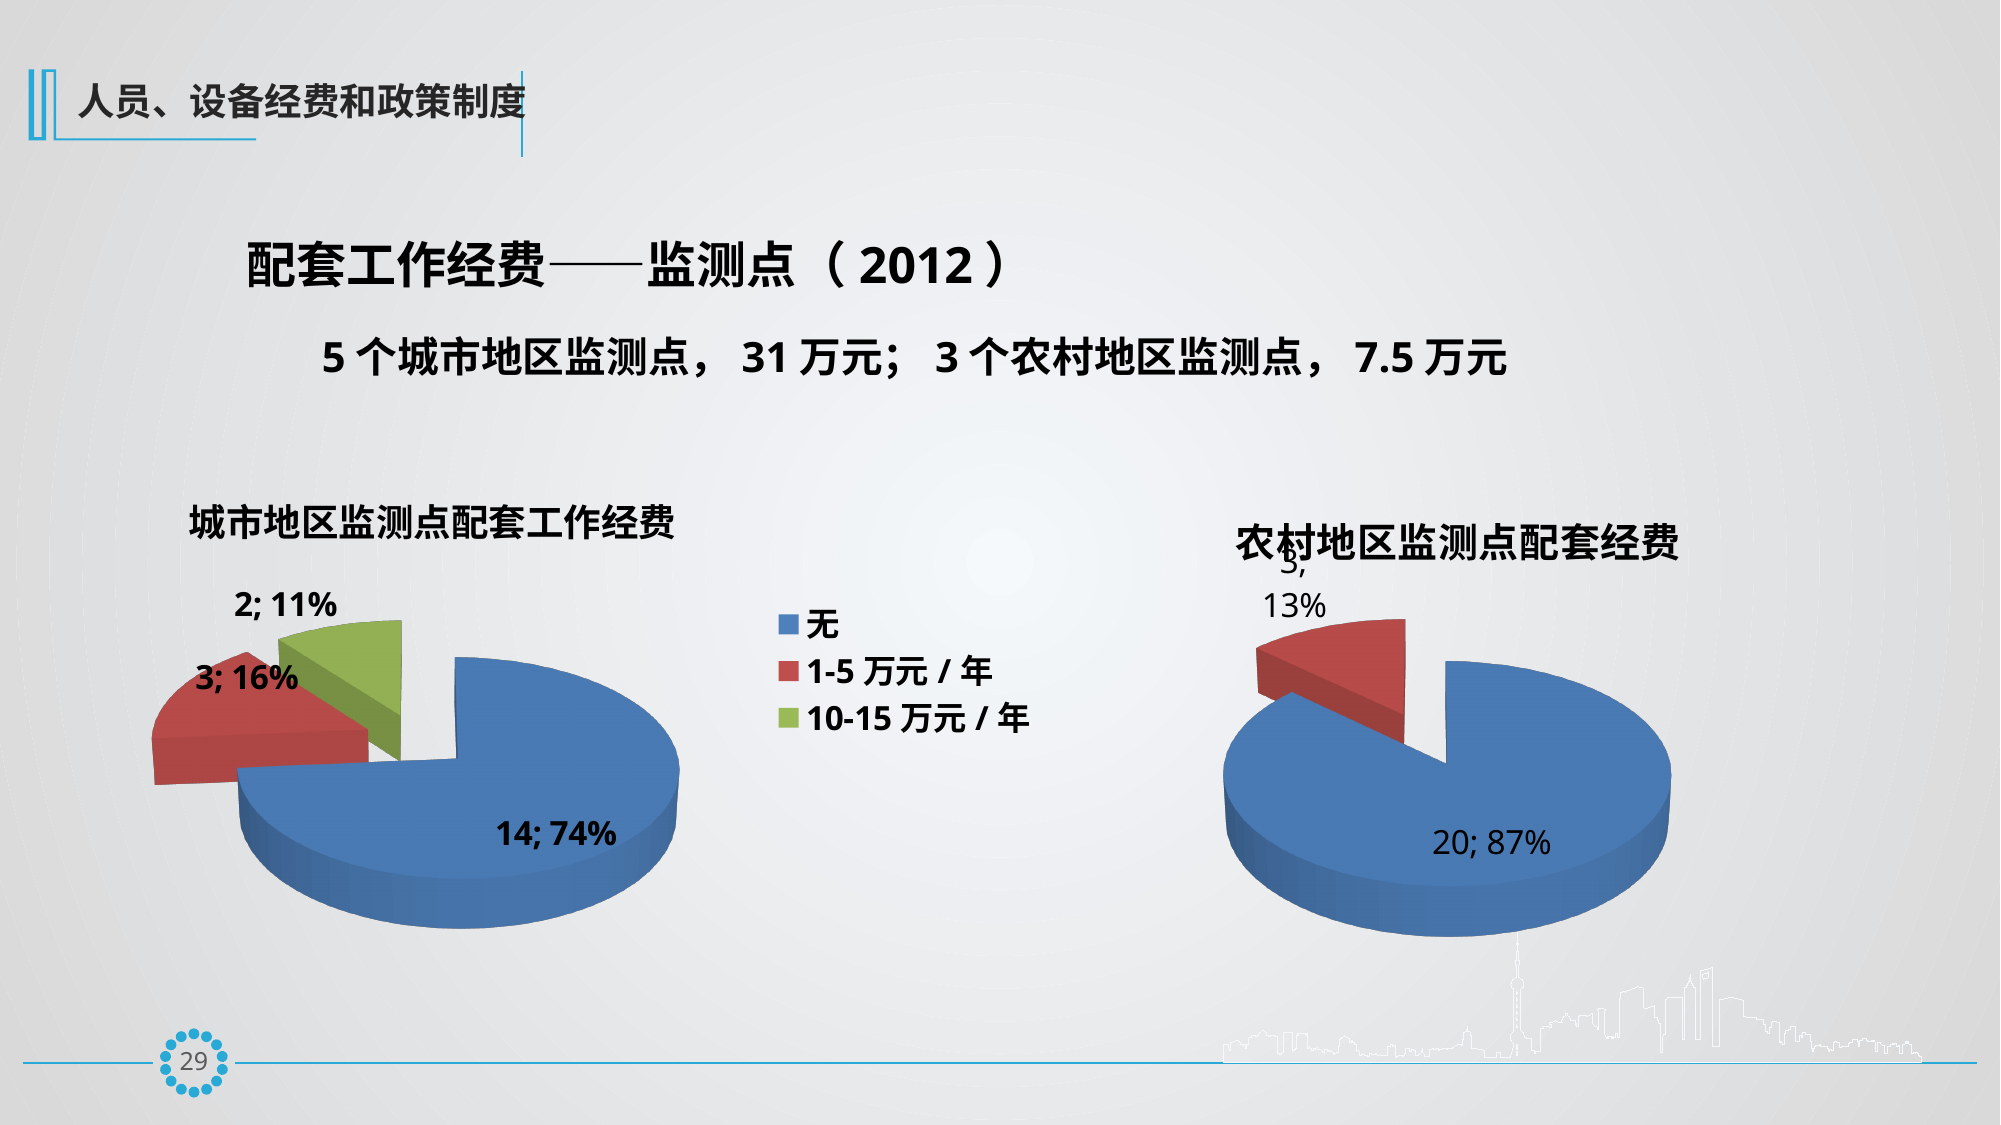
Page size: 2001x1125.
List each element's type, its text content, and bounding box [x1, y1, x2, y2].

text_box 人员、设备经费和政策制度 [62, 70, 567, 130]
text_box 配套工作经费——监测点（2012） 5个城市地区监测点，31万元；3个农村地区监测点，7.5万元 [232, 196, 1679, 389]
chart [1082, 479, 1836, 997]
chart [113, 468, 1071, 952]
slide_number 28 [169, 1039, 218, 1086]
